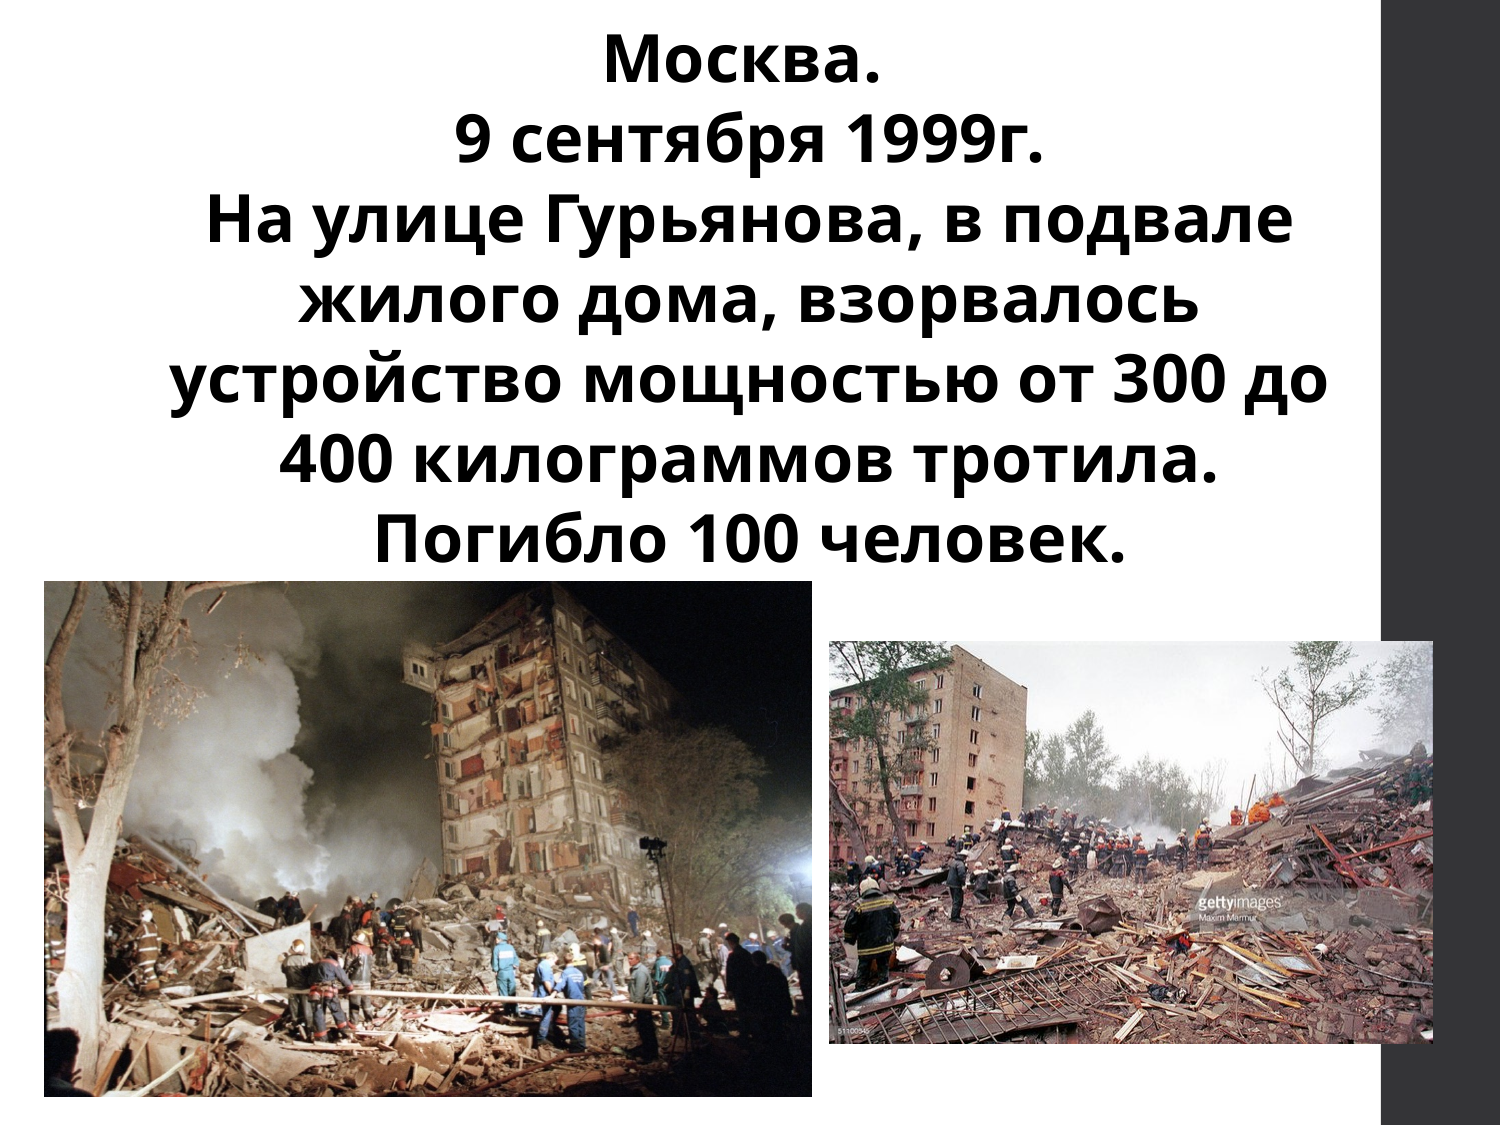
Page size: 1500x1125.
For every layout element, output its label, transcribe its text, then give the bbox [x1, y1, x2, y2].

picture [829, 641, 1434, 1044]
text_box Москва. 9 сентября 1999г. На улице Гурьянова, в подвале жилого дома, взорвалось устройство мощностью от 300 до 400 килограммов тротила. Погибло 100 человек. [111, 8, 1389, 589]
picture [43, 581, 813, 1097]
